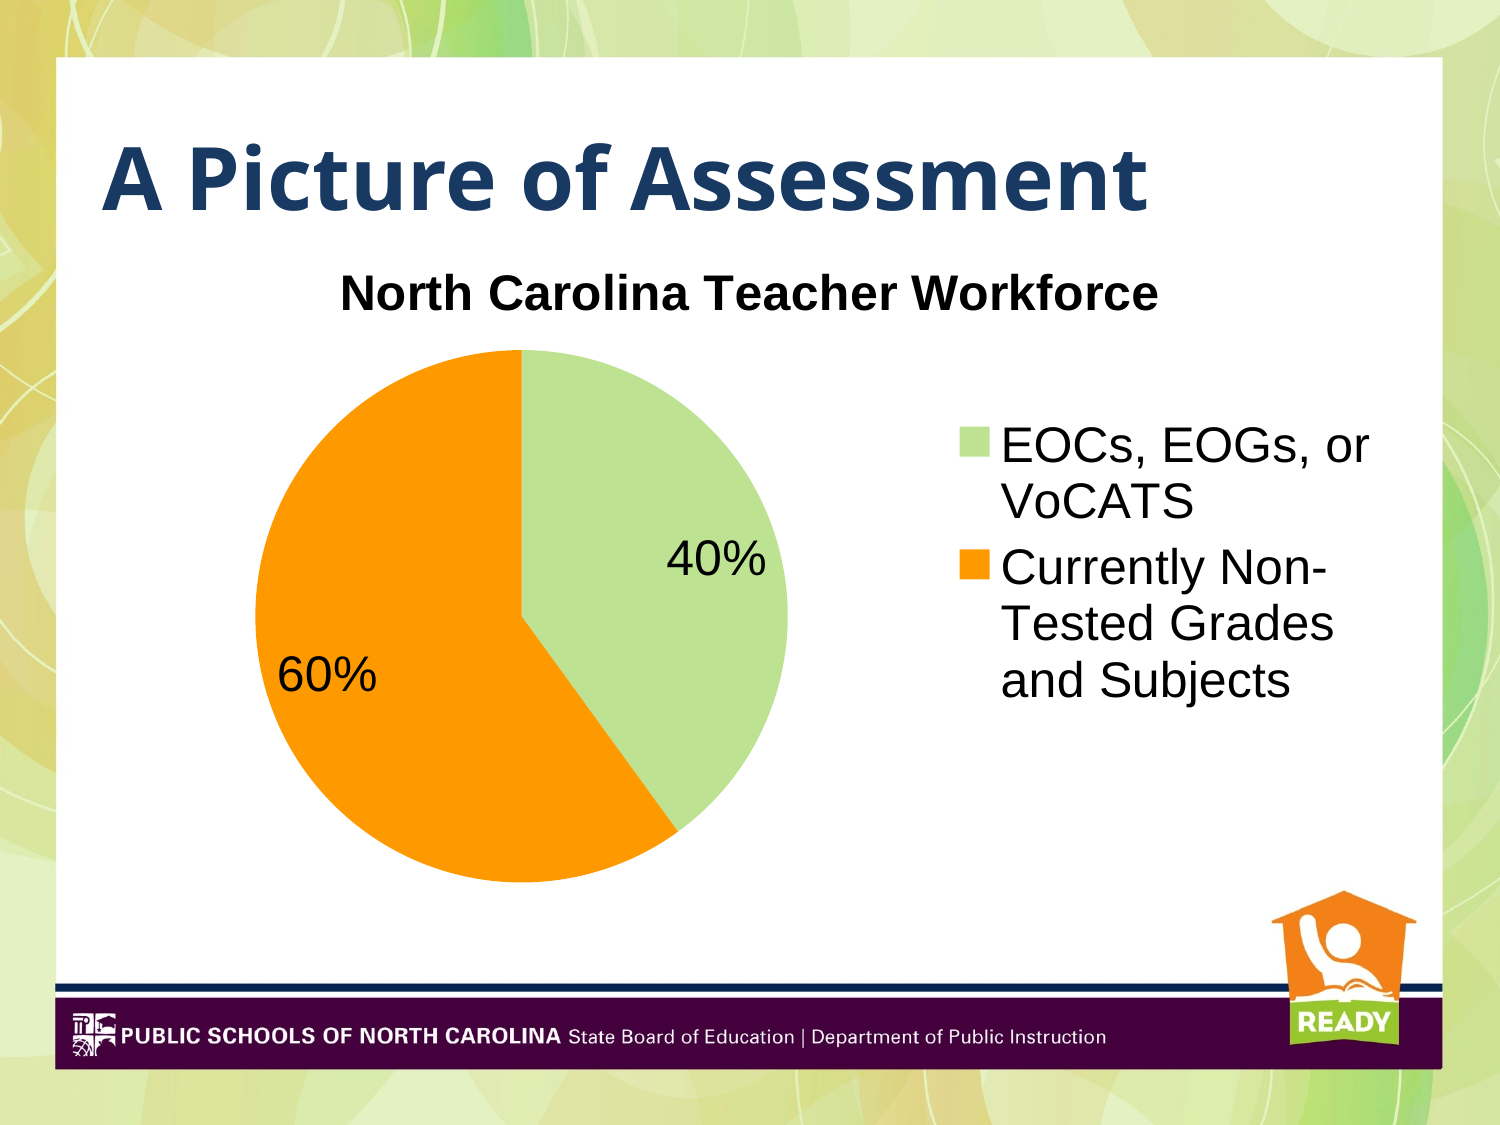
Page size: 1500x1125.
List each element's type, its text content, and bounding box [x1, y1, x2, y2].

title A Picture of Assessment [87, 112, 1413, 238]
chart [99, 228, 1401, 897]
picture [0, 0, 1500, 1125]
